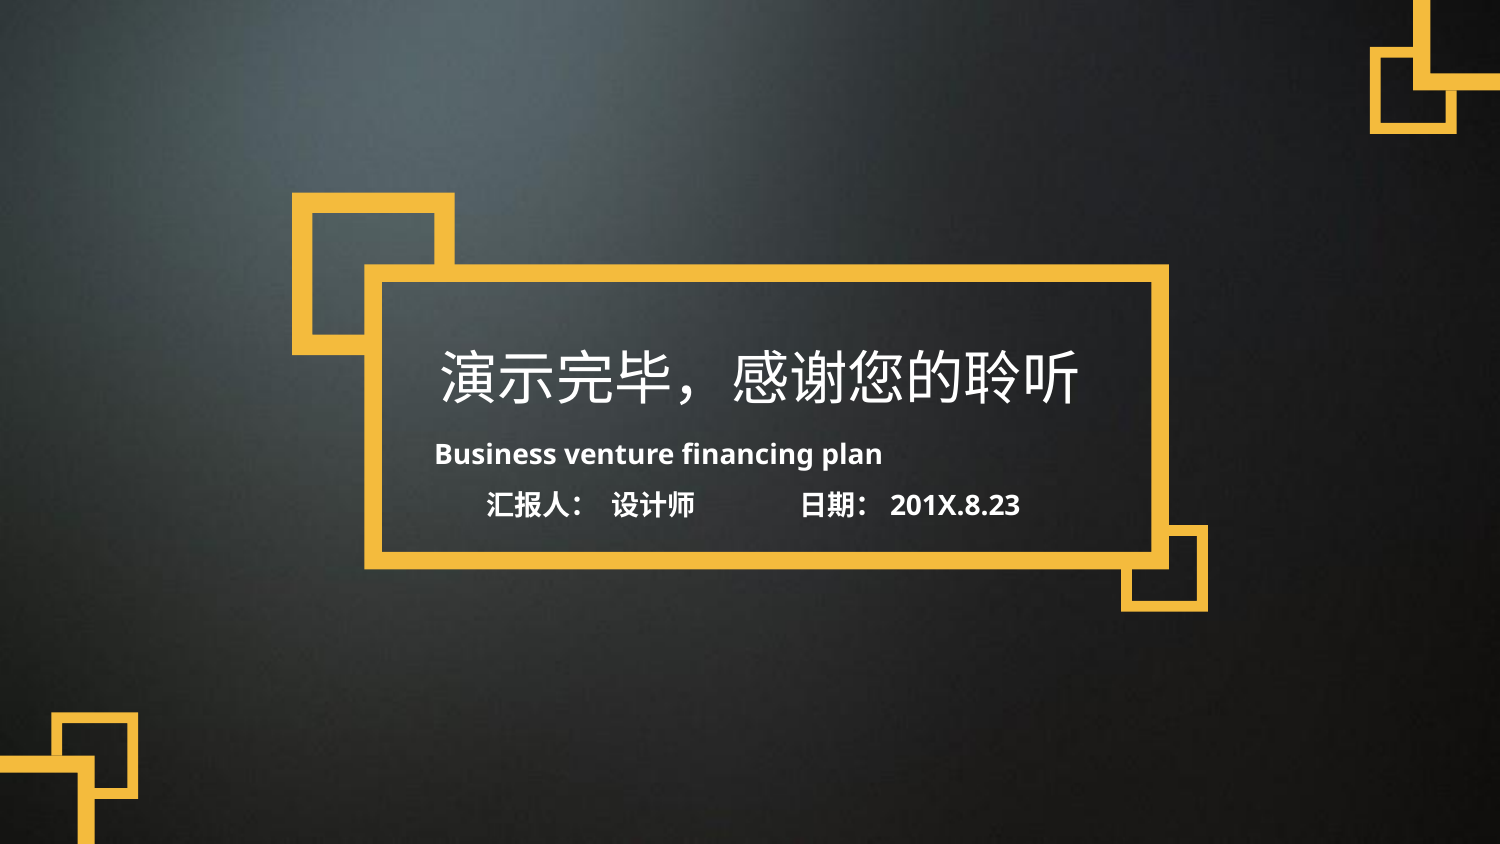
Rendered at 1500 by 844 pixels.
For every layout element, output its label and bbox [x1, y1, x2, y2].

text_box [472, 479, 1058, 563]
picture [0, 0, 1500, 844]
